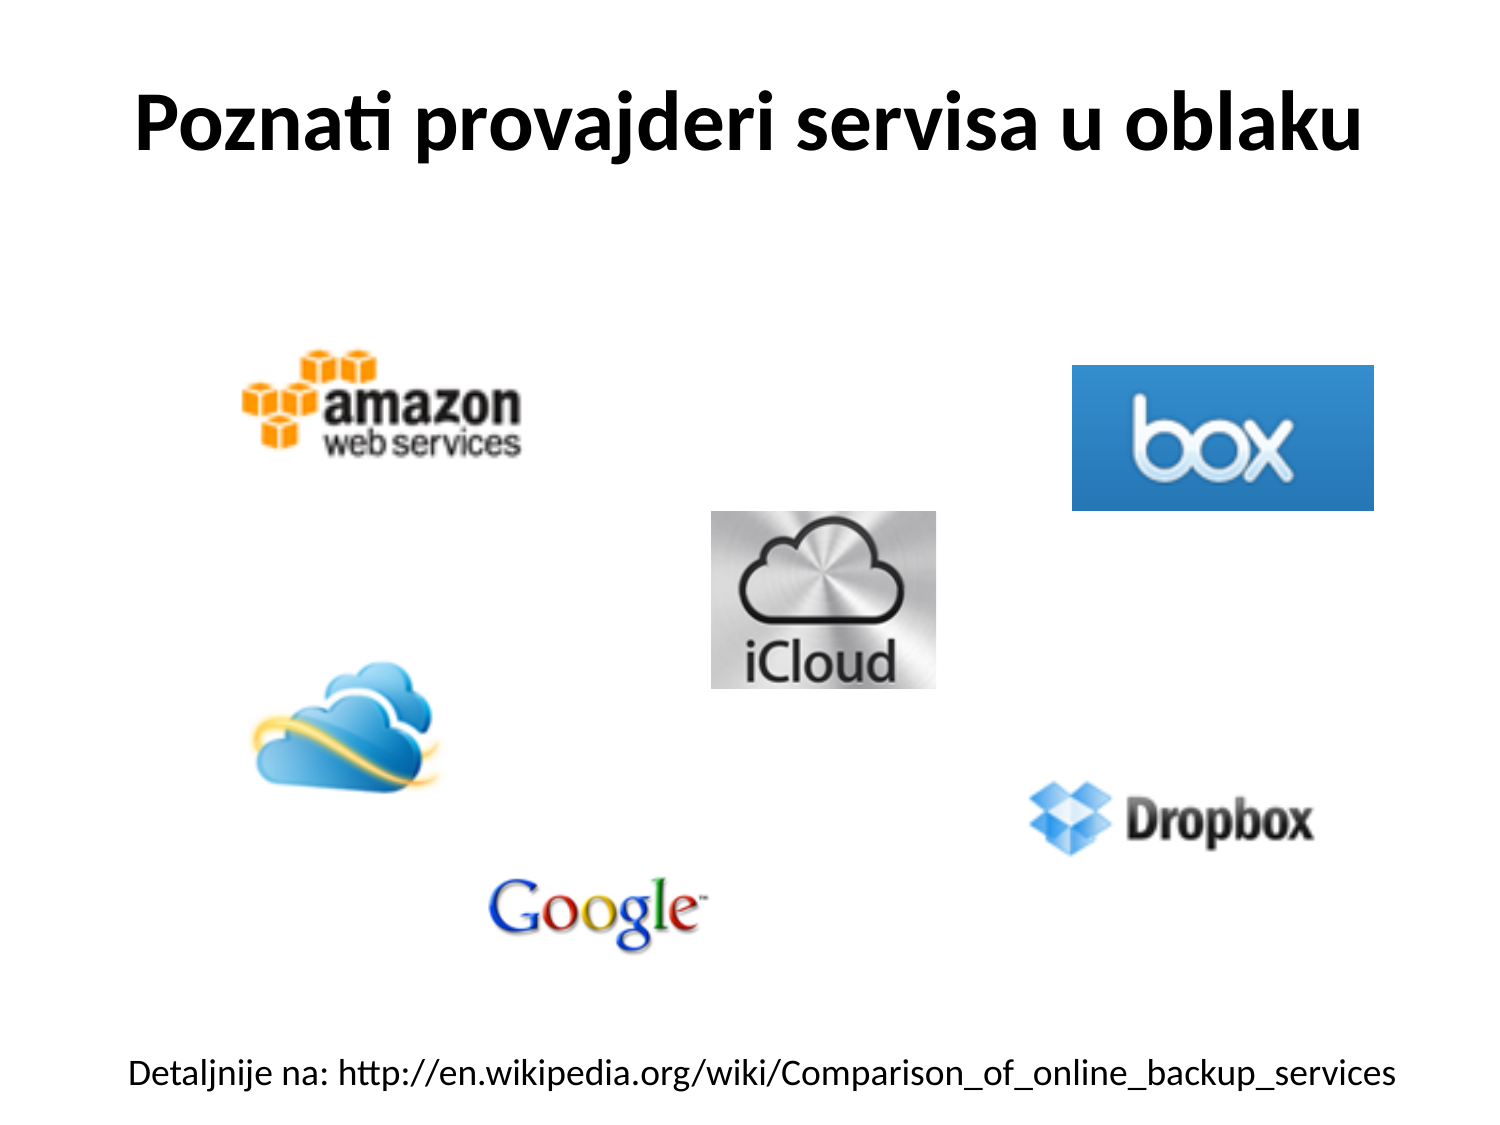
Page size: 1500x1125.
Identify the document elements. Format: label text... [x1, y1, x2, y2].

text_box Detaljnije na: http://en.wikipedia.org/wiki/Comparison_of_online_backup_services [113, 1040, 1413, 1101]
picture [238, 340, 542, 482]
title Poznati provajderi servisa u oblaku [74, 44, 1426, 189]
picture [710, 510, 937, 689]
picture [486, 867, 711, 957]
picture [238, 647, 464, 804]
picture [1013, 770, 1331, 868]
picture [1070, 363, 1375, 511]
